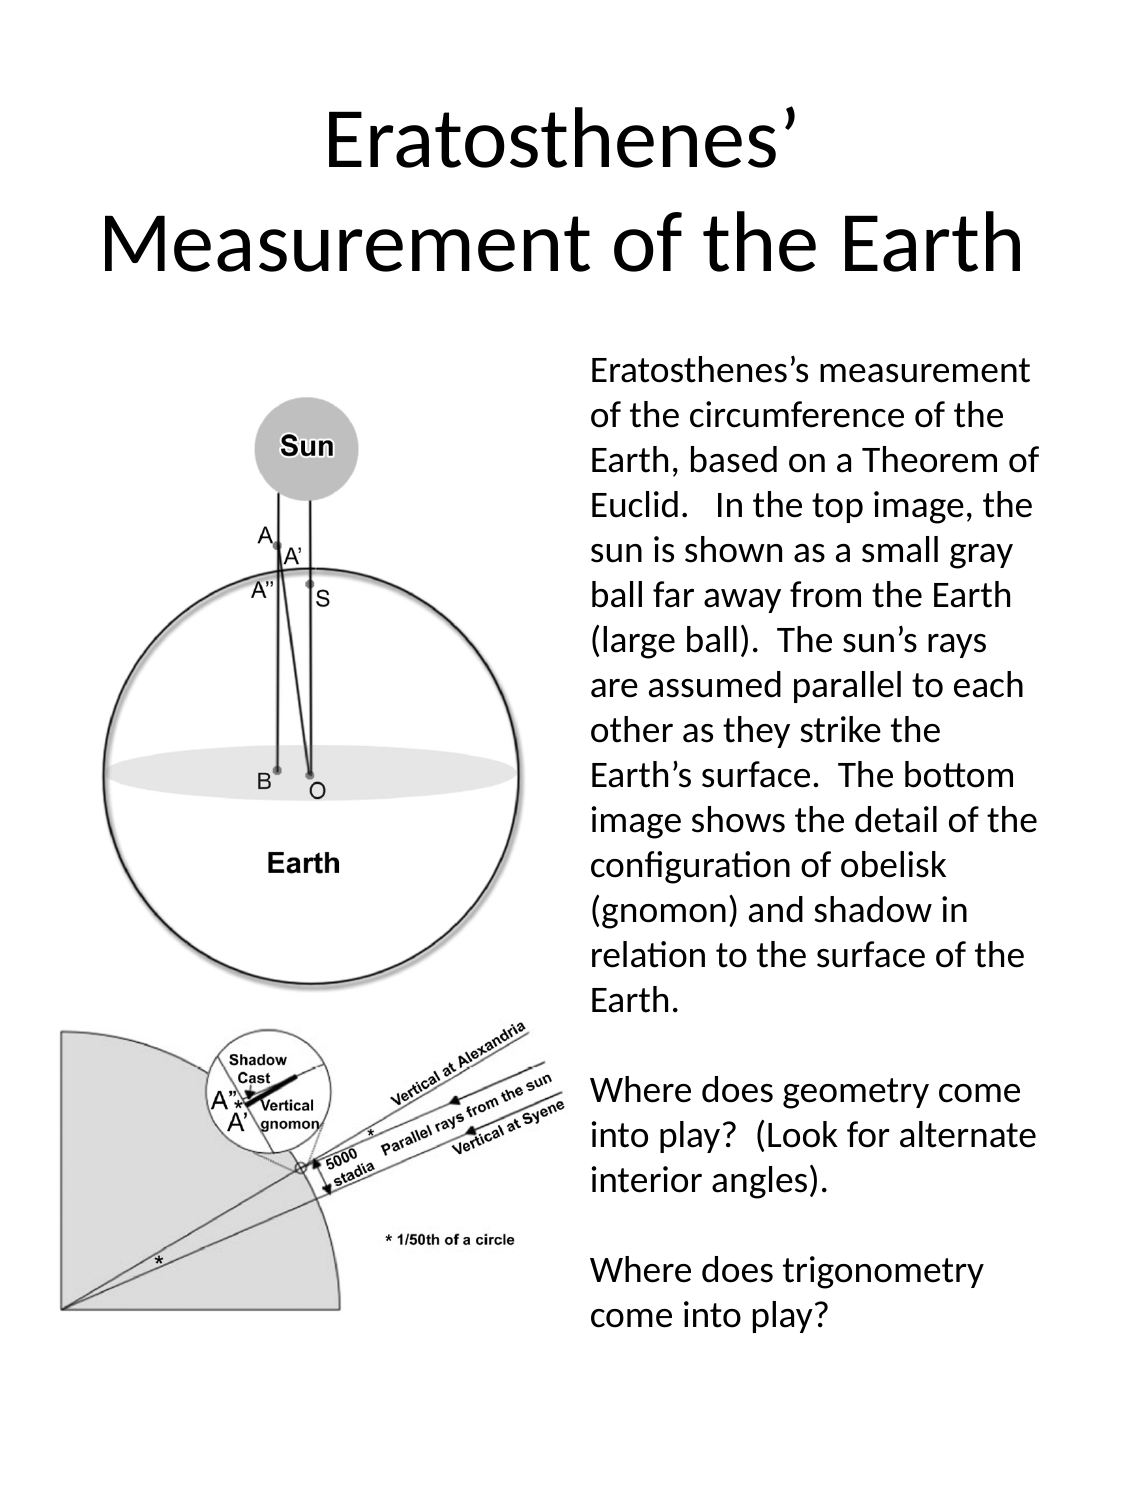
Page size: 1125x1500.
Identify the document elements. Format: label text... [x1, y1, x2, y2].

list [49, 390, 576, 1321]
title Eratosthenes’ Measurement of the Earth [56, 60, 1069, 310]
text_box Eratosthenes’s measurement of the circumference of the Earth, based on a Theorem of Euclid. In the top image, the sun is shown as a small gray ball far away from the Earth (large ball). The sun’s rays are assumed parallel to each other as they strike the Earth’s surface. The bottom image shows the detail of the configuration of obelisk (gnomon) and shadow in relation to the surface of the Earth. Where does geometry come into play? (Look for alternate interior angles). Where does trigonometry come into play? [574, 337, 1060, 1343]
